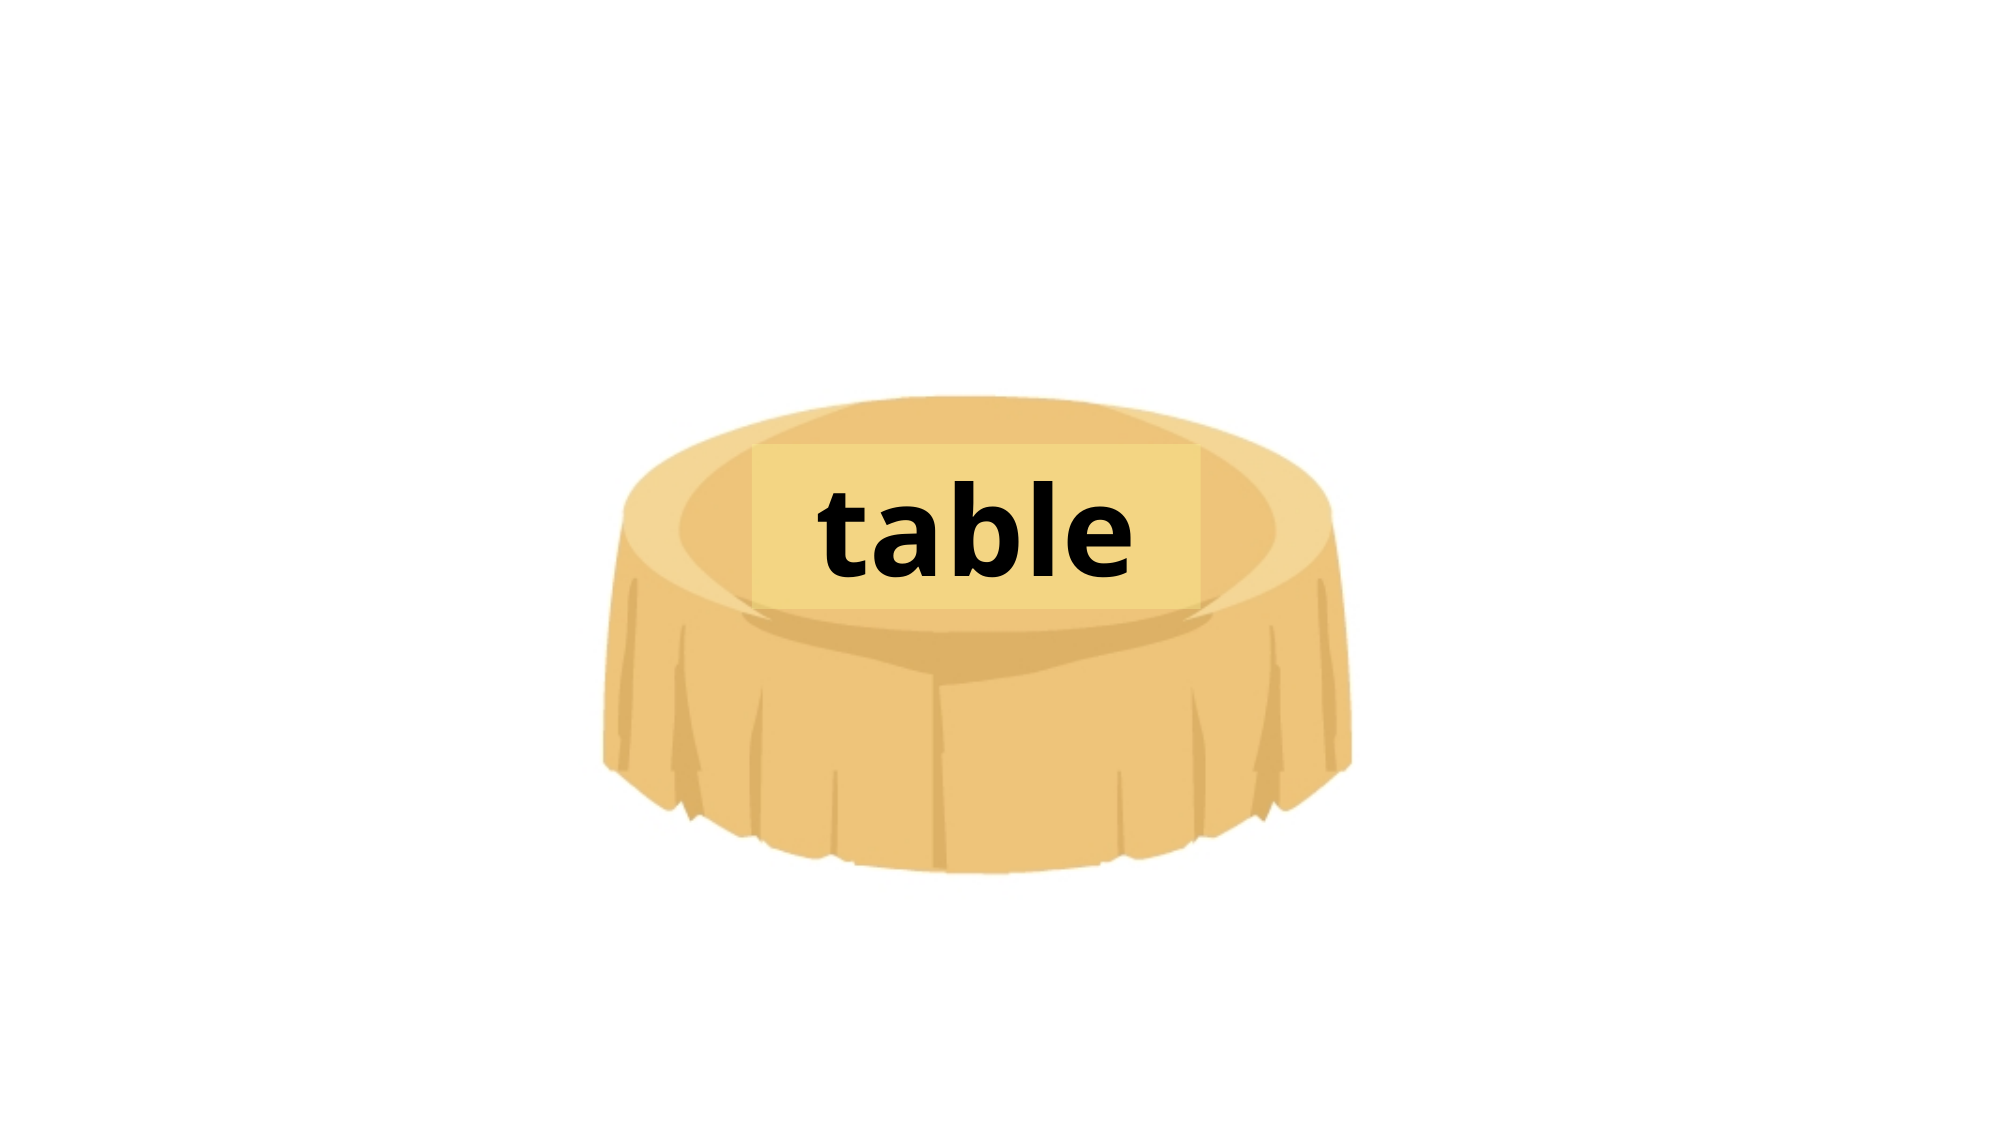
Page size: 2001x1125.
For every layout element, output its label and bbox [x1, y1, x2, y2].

picture [249, 0, 1750, 1125]
